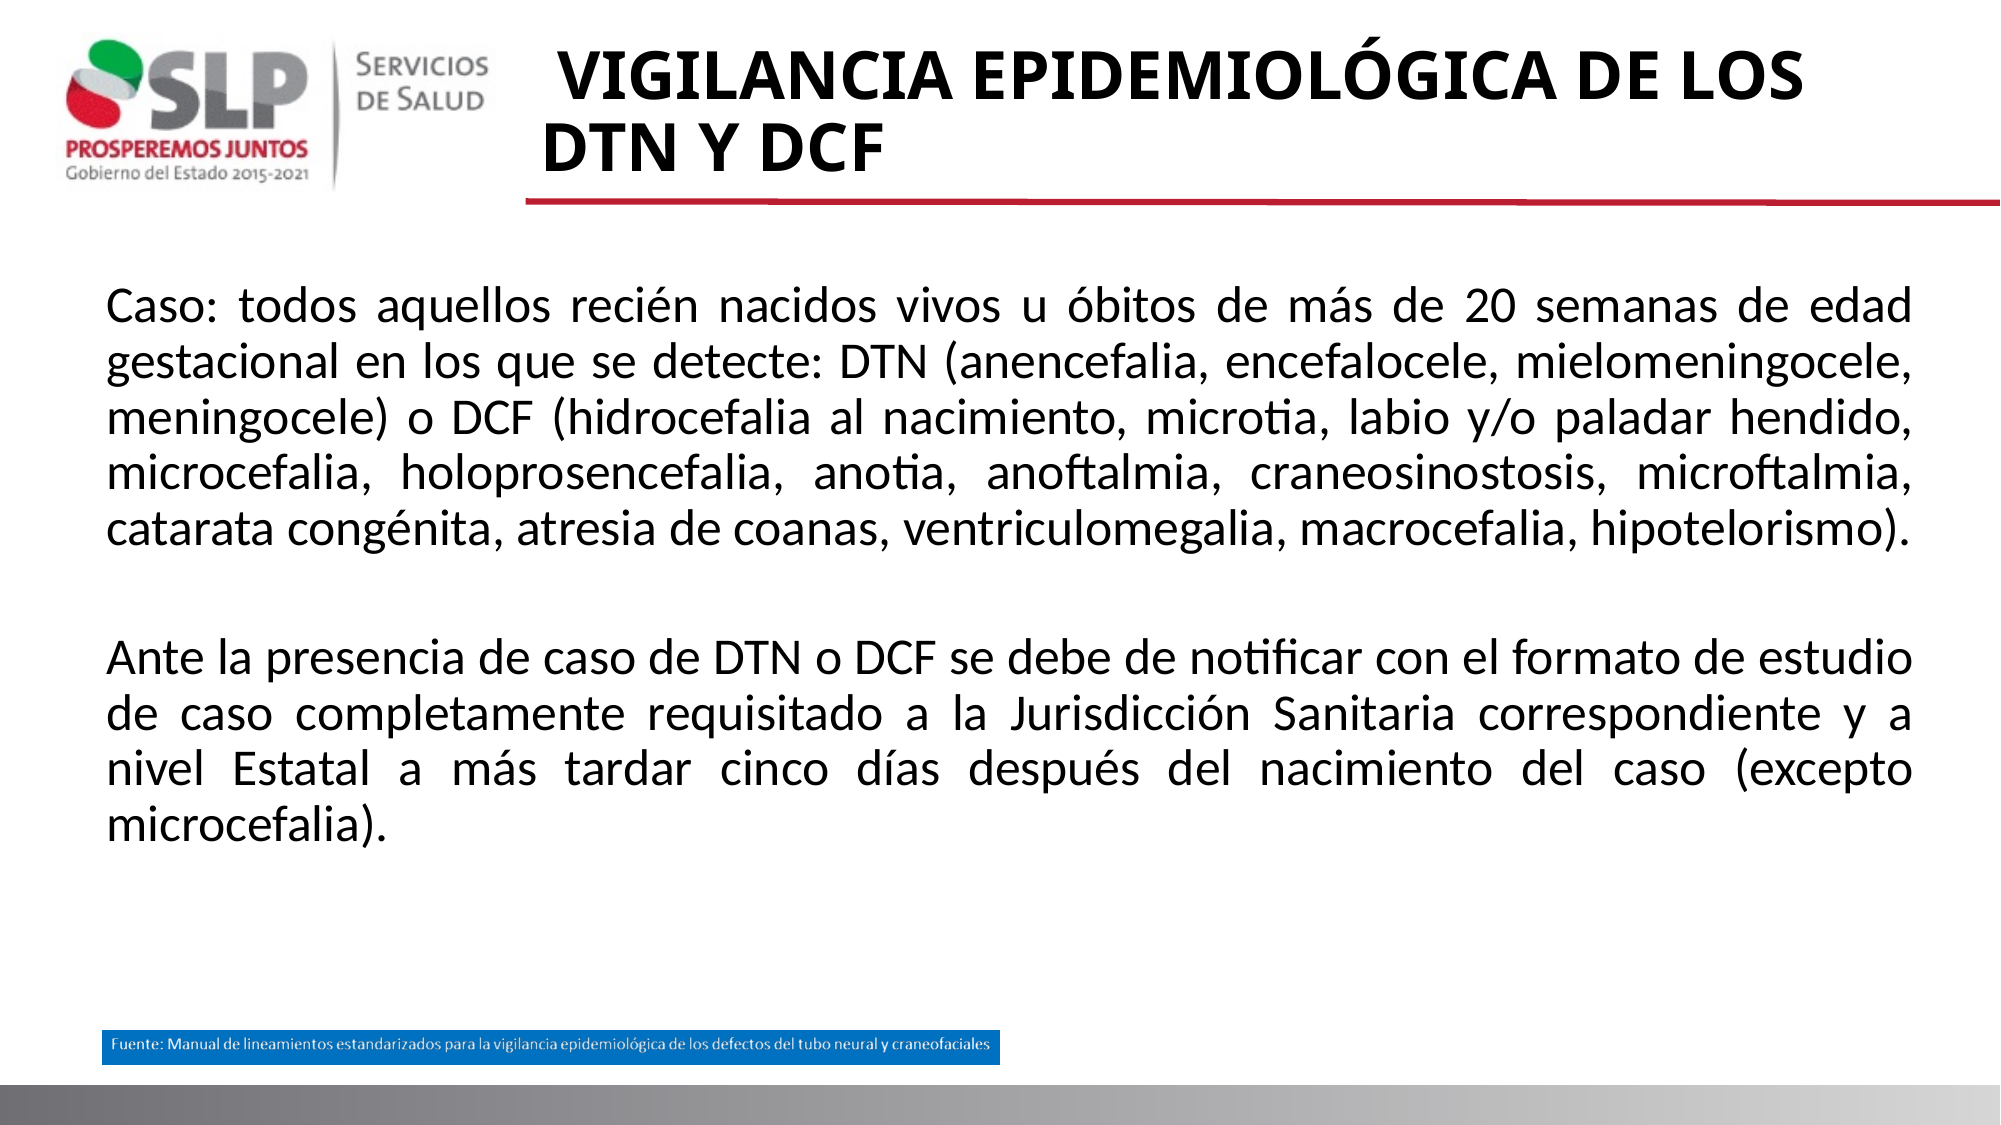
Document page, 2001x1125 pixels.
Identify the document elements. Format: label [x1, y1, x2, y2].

picture [101, 1029, 1000, 1065]
text_box [0, 32, 2000, 1125]
